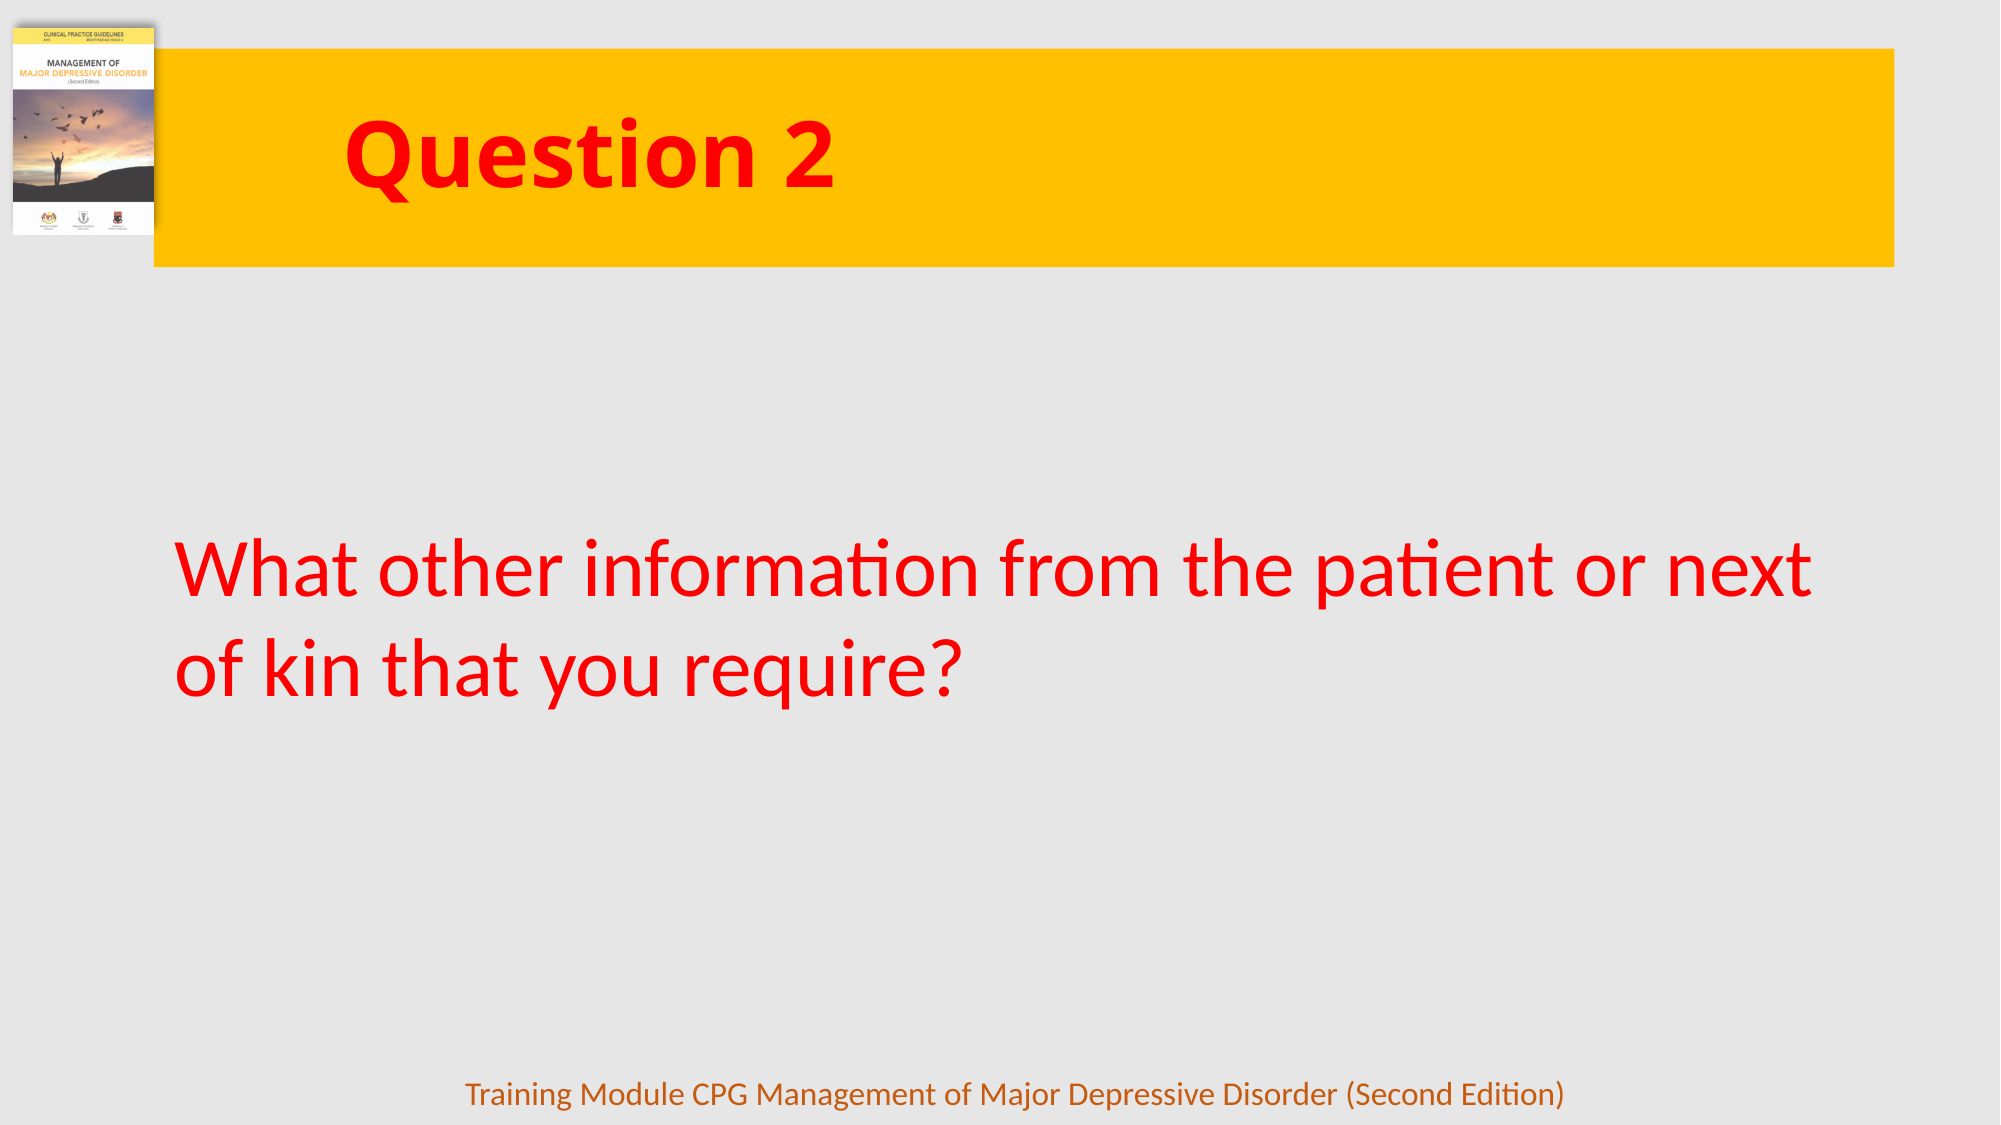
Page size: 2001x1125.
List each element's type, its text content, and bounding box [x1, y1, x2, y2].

picture [13, 28, 154, 235]
list What other information from the patient or next of kin that you require? [159, 305, 1917, 1066]
text_box Training Module CPG Management of Major Depressive Disorder (Second Edition) [450, 1065, 1832, 1120]
title Question 2 [153, 48, 1895, 268]
